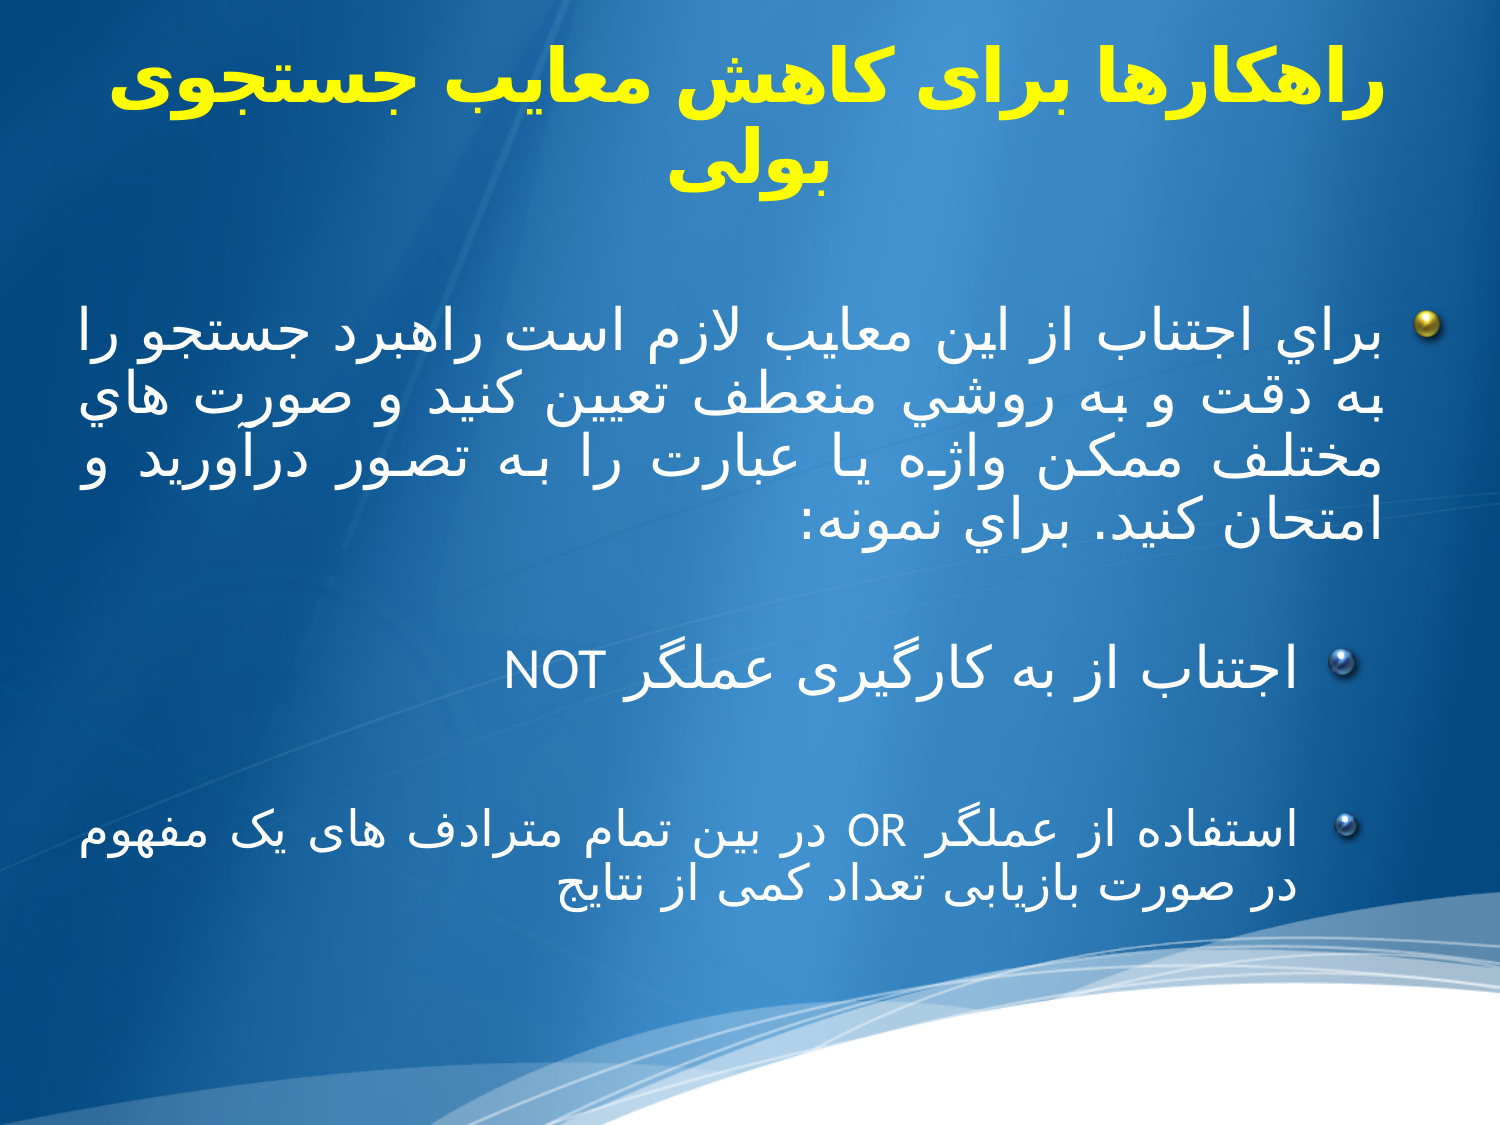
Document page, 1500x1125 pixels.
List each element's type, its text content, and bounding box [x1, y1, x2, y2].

picture [0, 0, 1500, 1125]
title راهکارها برای کاهش معایب جستجوی بولی [62, 37, 1438, 147]
list براي اجتناب از اين معايب لازم است راهبرد جستجو را به دقت و به روشي منعطف تعيين کنيد و صورت هاي مختلف ممکن واژه يا عبارت را به تصور درآوريد و امتحان کنيد. براي نمونه: اجتناب از به کارگیری عملگر NOT استفاده از عملگر OR در بین تمام مترادف های یک مفهوم در صورت بازیابی تعداد کمی از نتایج [75, 299, 1450, 720]
